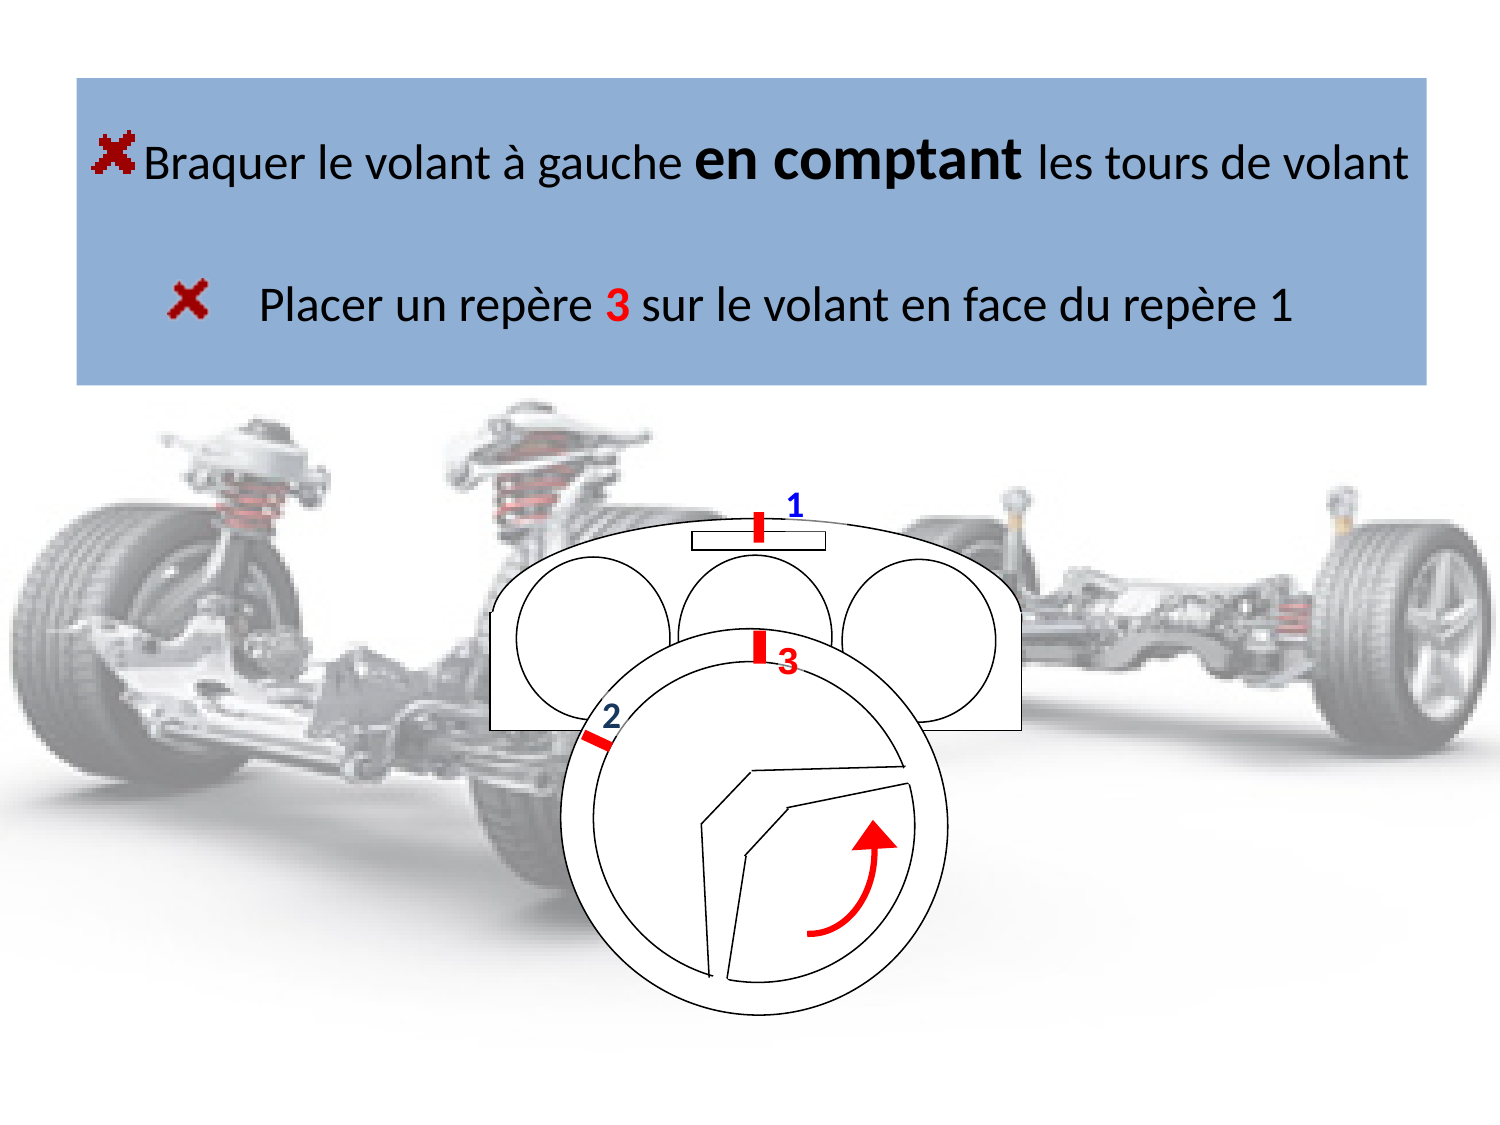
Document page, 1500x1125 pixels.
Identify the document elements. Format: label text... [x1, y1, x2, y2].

list Braquer le volant à gauche en comptant les tours de volant Placer un repère 3 sur le volant en face du repère 1 [76, 78, 1427, 386]
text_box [489, 479, 1022, 1012]
picture [91, 130, 139, 178]
picture [167, 278, 214, 325]
